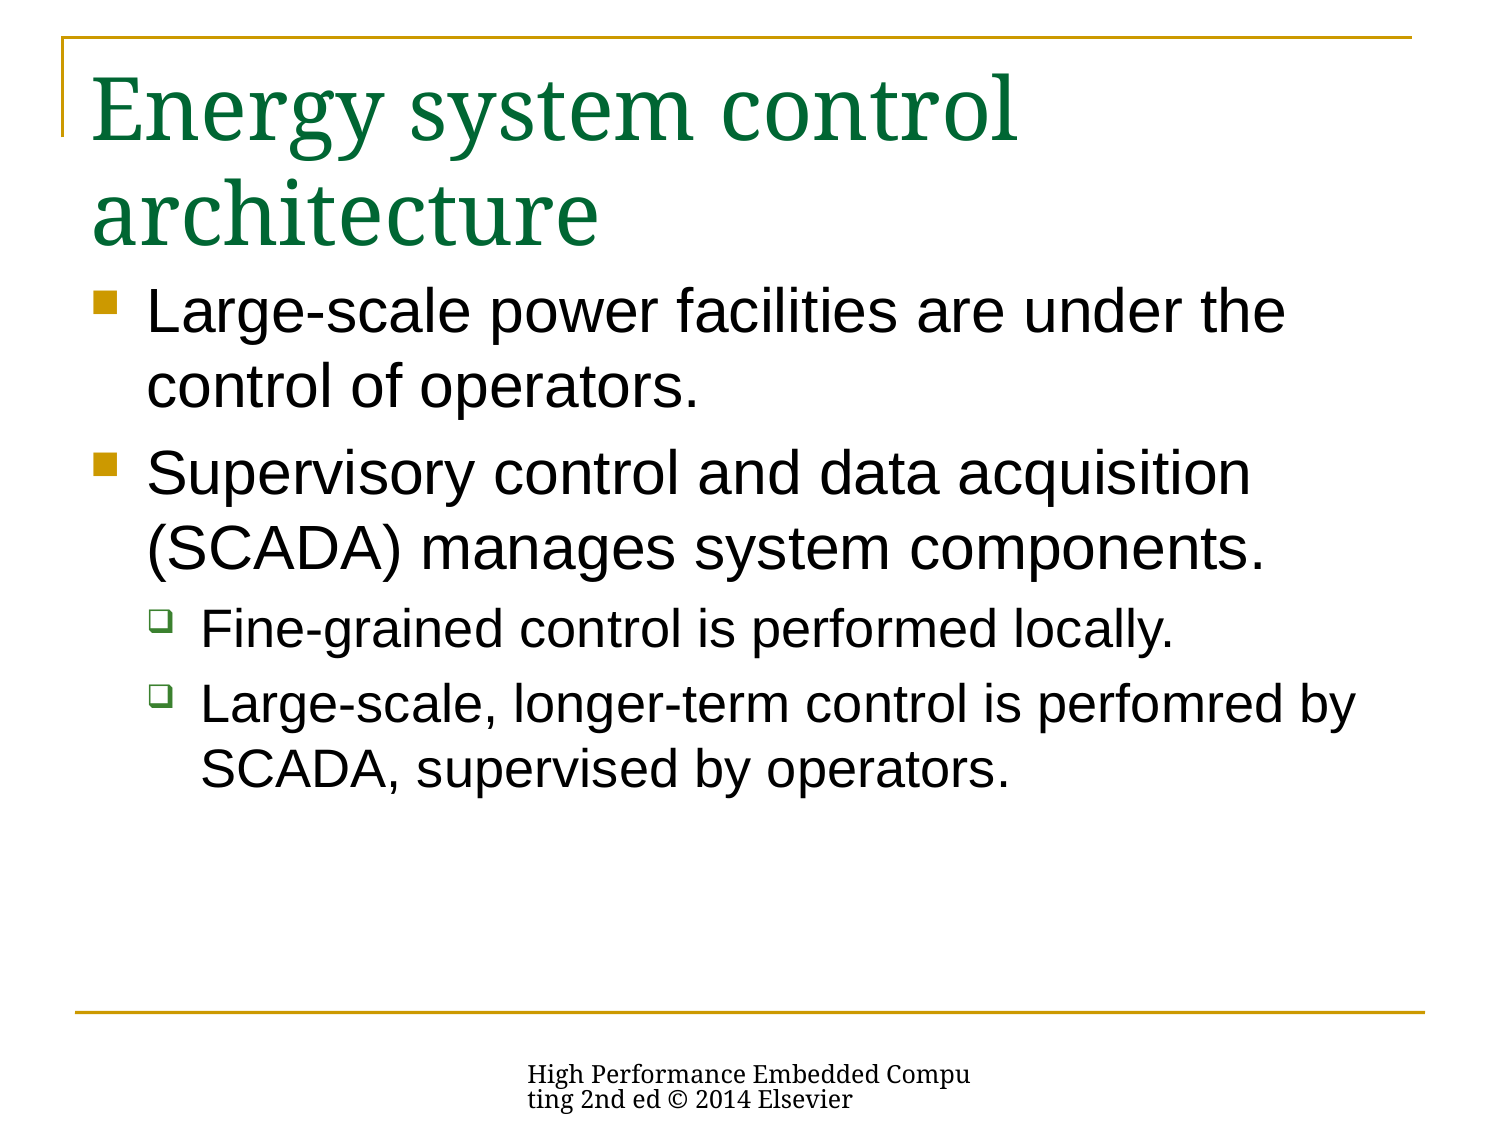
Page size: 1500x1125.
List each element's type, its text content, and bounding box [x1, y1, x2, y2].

list Large-scale power facilities are under the control of operators. Supervisory control and data acquisition (SCADA) manages system components. Fine-grained control is performed locally. Large-scale, longer-term control is perfomred by SCADA, supervised by operators. [75, 262, 1425, 1006]
footer High Performance Embedded Computing 2nd ed © 2014 Elsevier [512, 1025, 988, 1100]
title Energy system control architecture [75, 45, 1425, 233]
